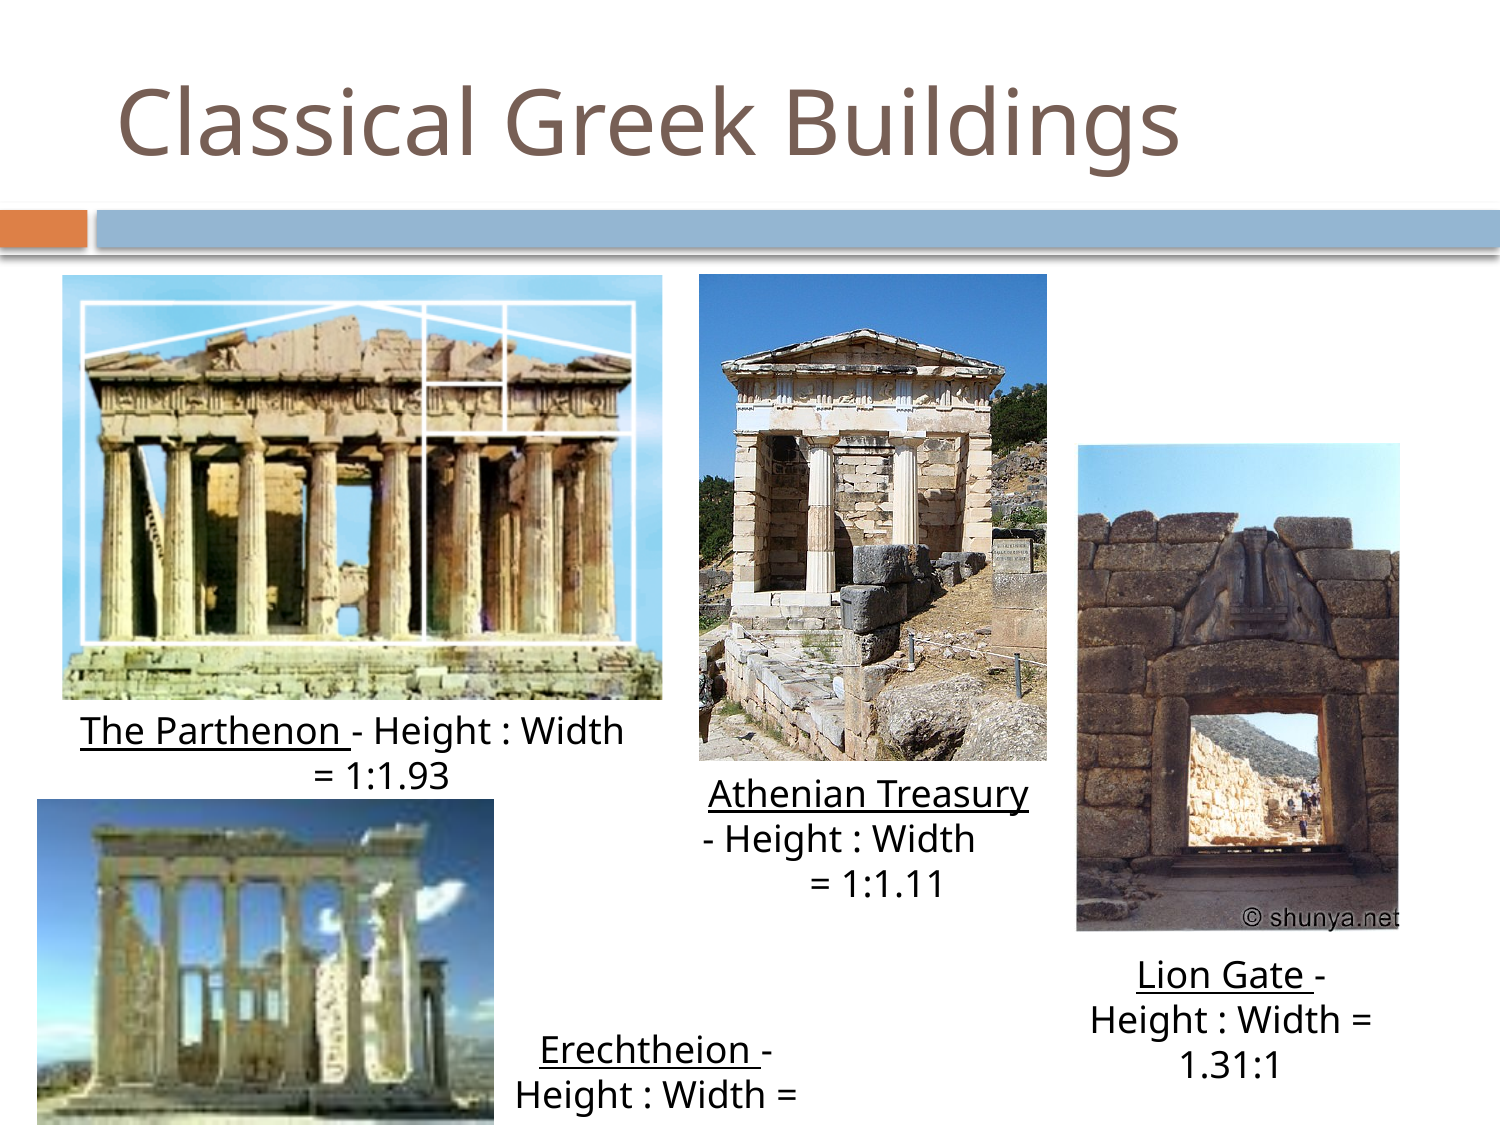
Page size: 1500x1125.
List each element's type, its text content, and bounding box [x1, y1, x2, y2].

picture [37, 799, 494, 1125]
text_box Athenian Treasury - Height : Width = 1:1.11 [687, 762, 1050, 913]
text_box Lion Gate - Height : Width = 1.31:1 [1049, 943, 1413, 1094]
text_box Erechtheion - Height : Width = 1:1.53 [499, 1018, 838, 1125]
title Classical Greek Buildings [100, 37, 1438, 200]
picture [699, 274, 1048, 762]
text_box The Parthenon - Height : Width = 1:1.93 [62, 710, 663, 805]
picture [1074, 443, 1401, 932]
picture [62, 274, 663, 700]
